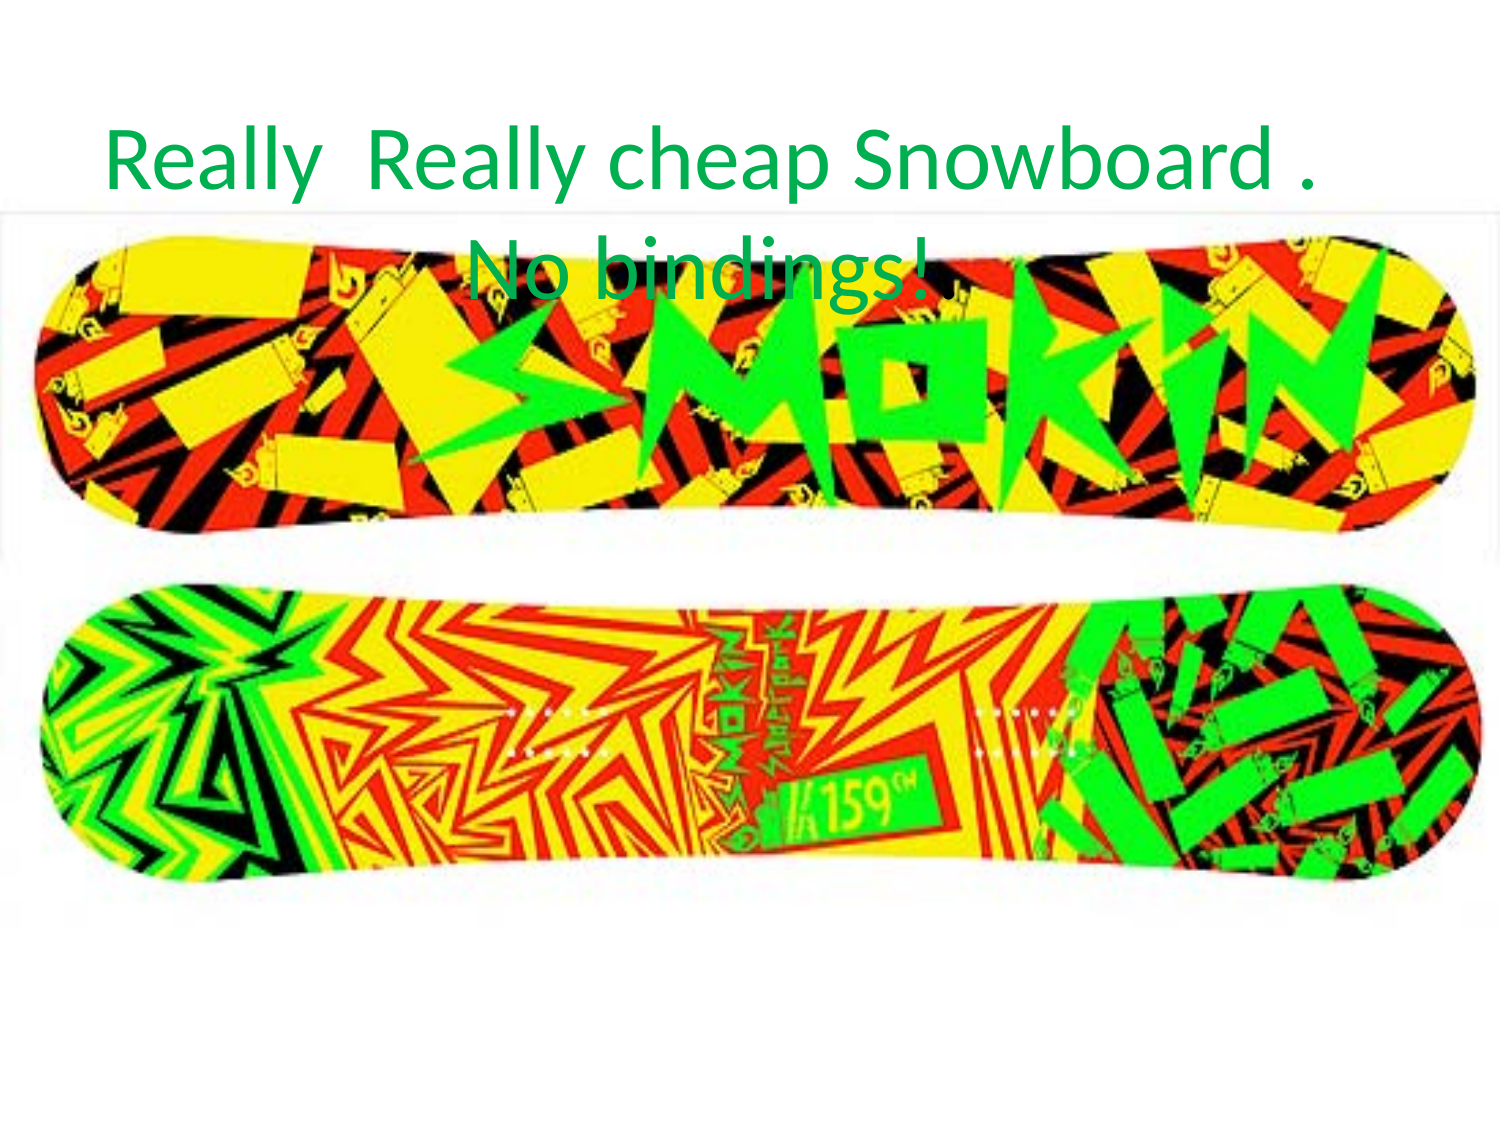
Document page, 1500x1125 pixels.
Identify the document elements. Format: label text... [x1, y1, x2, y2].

picture [0, 0, 1500, 1125]
title Really Really cheap Snowboard . No bindings!. [75, 87, 1350, 329]
